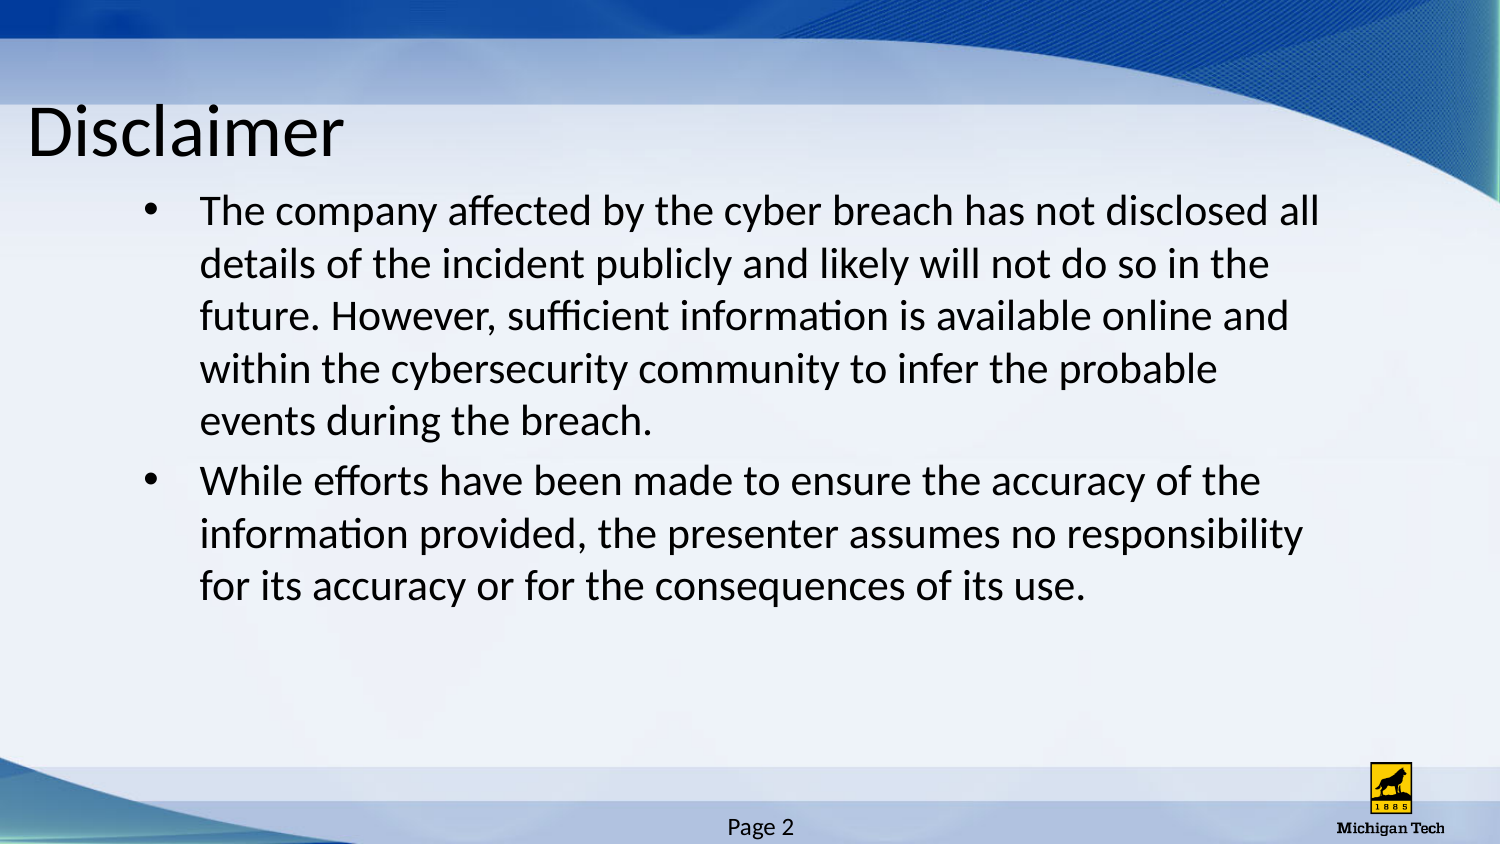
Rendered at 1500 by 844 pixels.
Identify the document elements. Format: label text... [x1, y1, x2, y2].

title Disclaimer [12, 56, 1263, 197]
list The company affected by the cyber breach has not disclosed all details of the incident publicly and likely will not do so in the future. However, sufficient information is available online and within the cybersecurity community to infer the probable events during the breach. While efforts have been made to ensure the accuracy of the information provided, the presenter assumes no responsibility for its accuracy or for the consequences of its use. [109, 174, 1343, 779]
picture [0, 0, 1500, 844]
